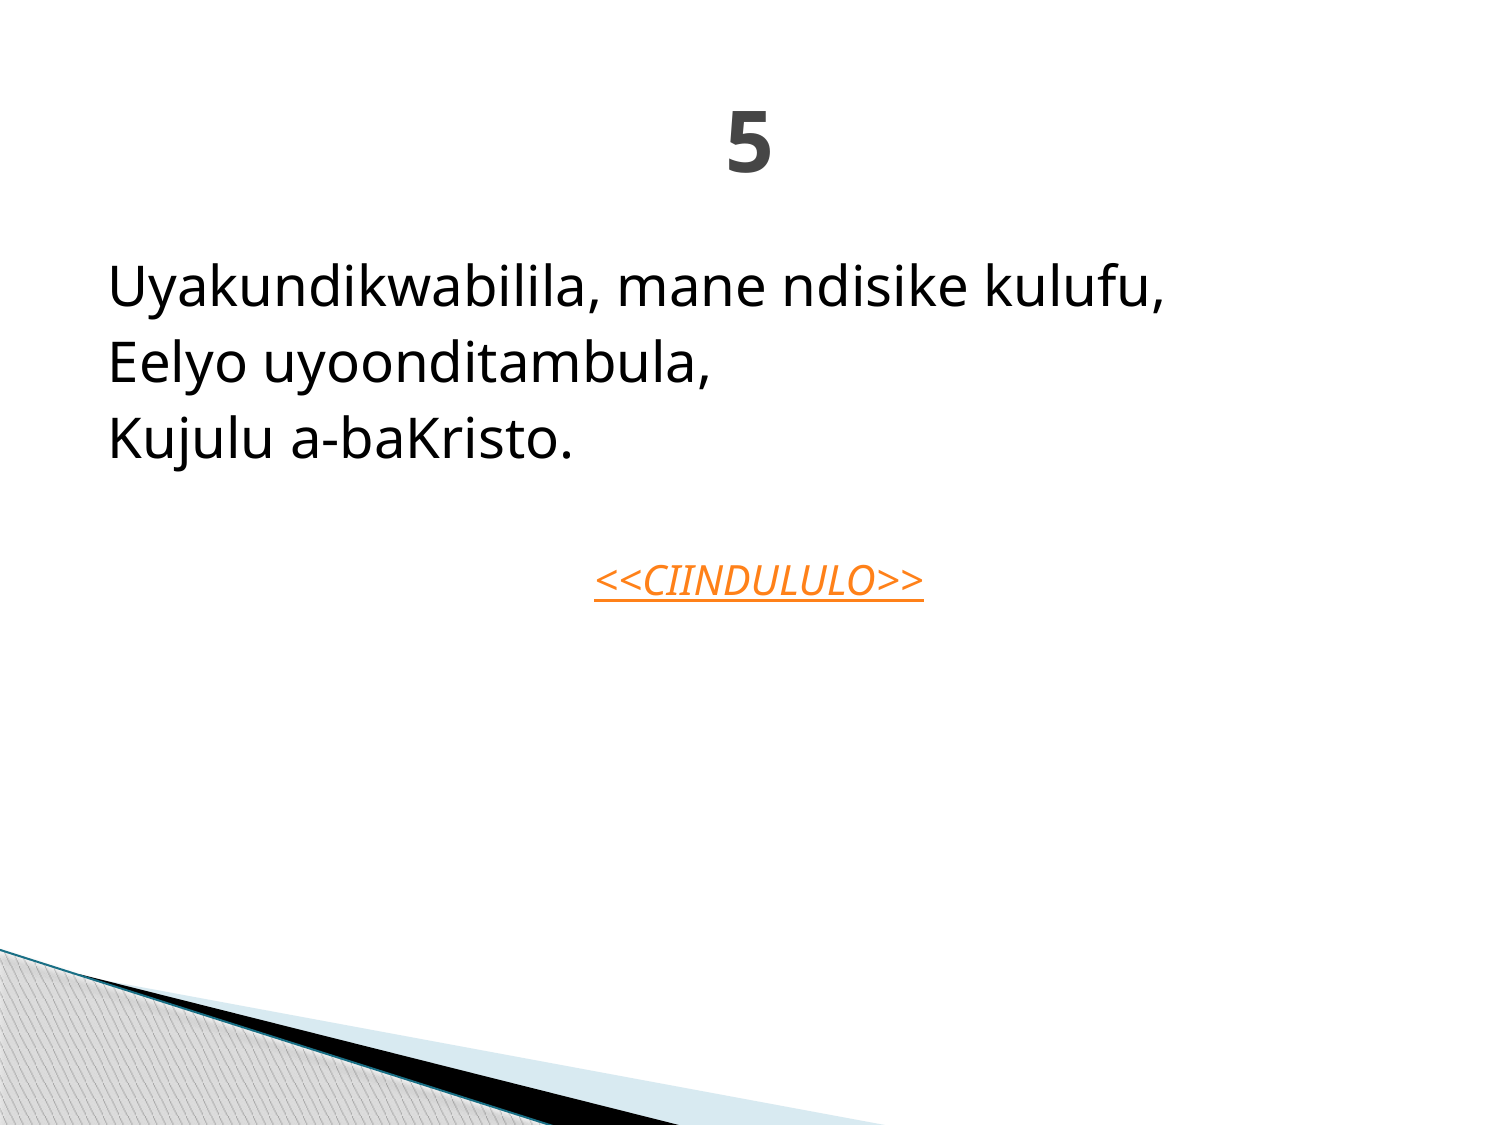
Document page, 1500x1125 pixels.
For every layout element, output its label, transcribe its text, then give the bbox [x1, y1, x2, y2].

list Uyakundikwabilila, mane ndisike kulufu, Eelyo uyoonditambula, Kujulu a-baKristo. <<CIINDULULO>> [75, 243, 1425, 986]
title 5 [75, 45, 1425, 233]
